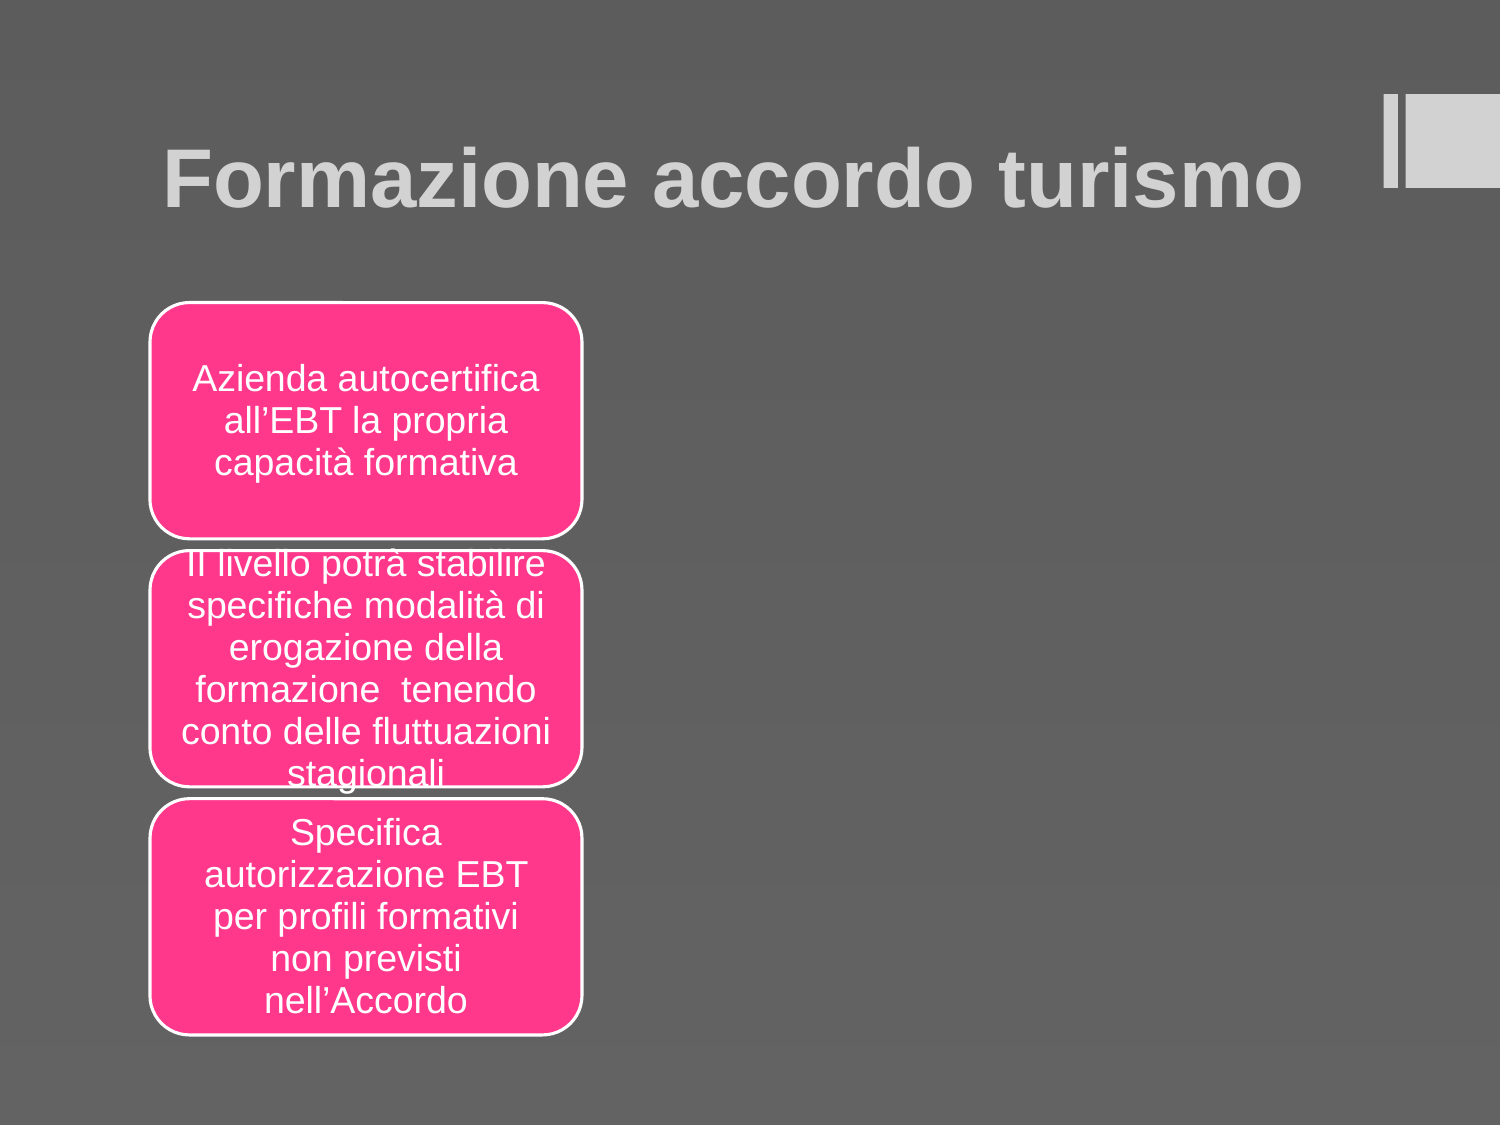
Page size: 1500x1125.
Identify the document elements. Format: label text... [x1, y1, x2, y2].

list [149, 302, 1351, 1036]
title Formazione accordo turismo [147, 42, 1348, 232]
